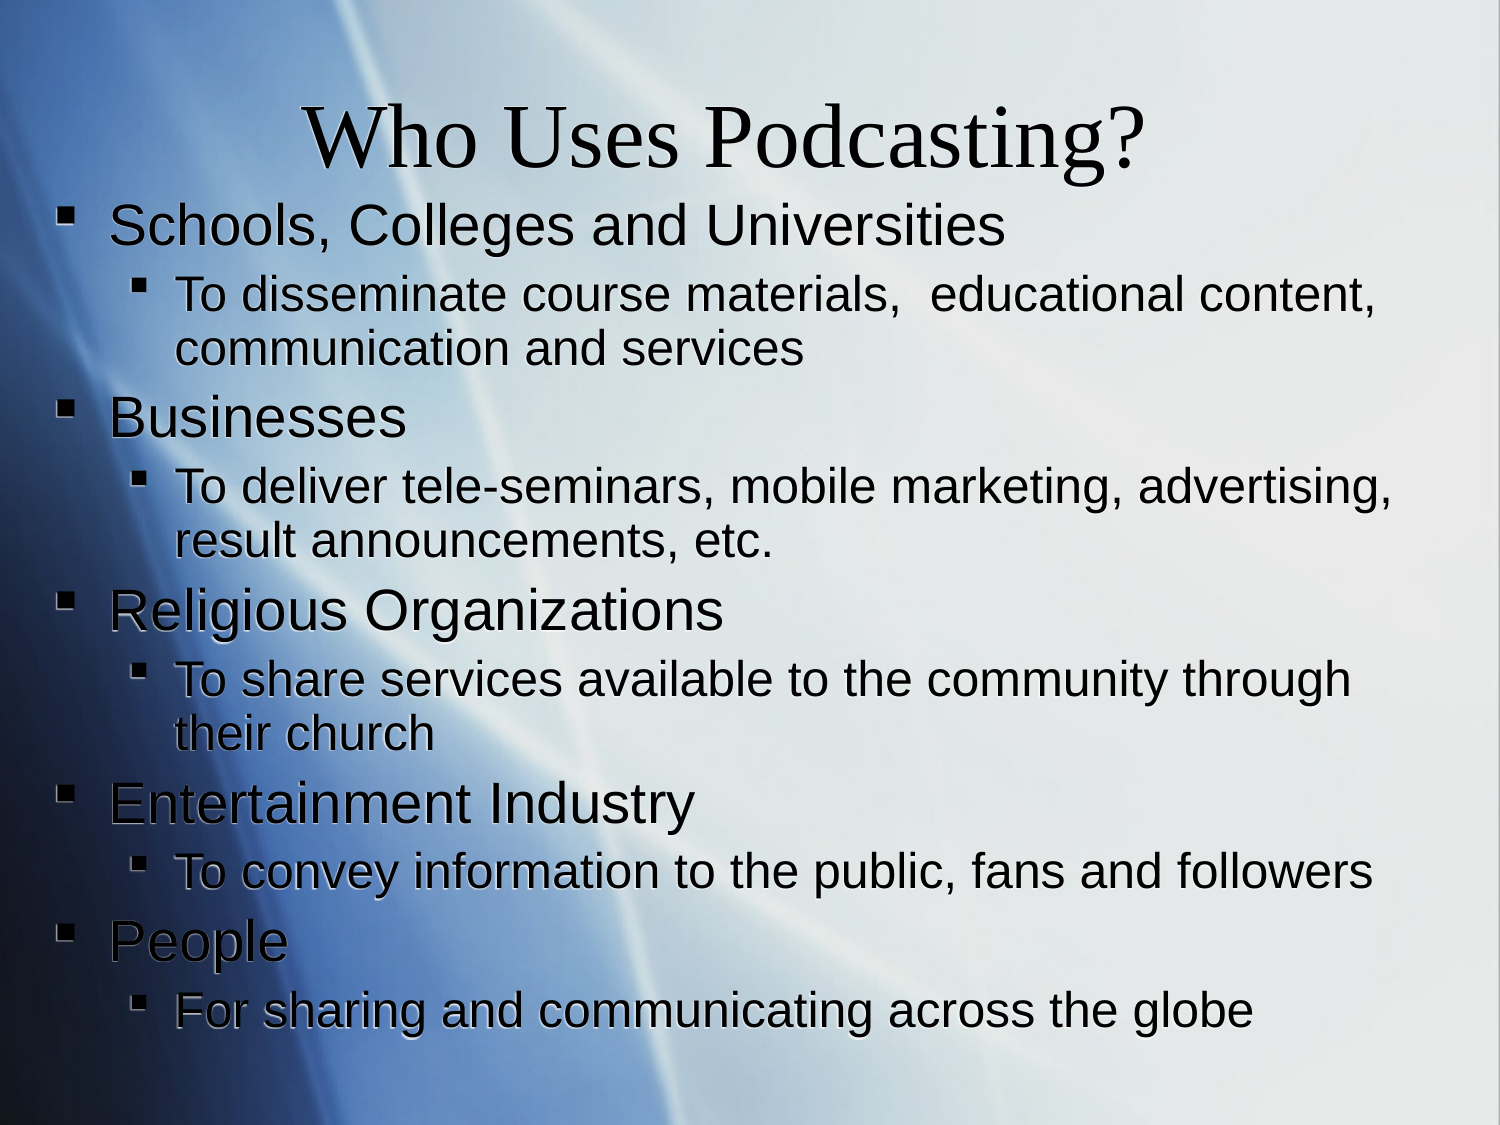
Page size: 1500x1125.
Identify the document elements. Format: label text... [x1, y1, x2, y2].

list Schools, Colleges and Universities To disseminate course materials, educational content, communication and services Businesses To deliver tele-seminars, mobile marketing, advertising, result announcements, etc. Religious Organizations To share services available to the community through their church Entertainment Industry To convey information to the public, fans and followers People For sharing and communicating across the globe [37, 187, 1438, 1026]
title Who Uses Podcasting? [87, 37, 1363, 187]
picture [0, 0, 1500, 1125]
